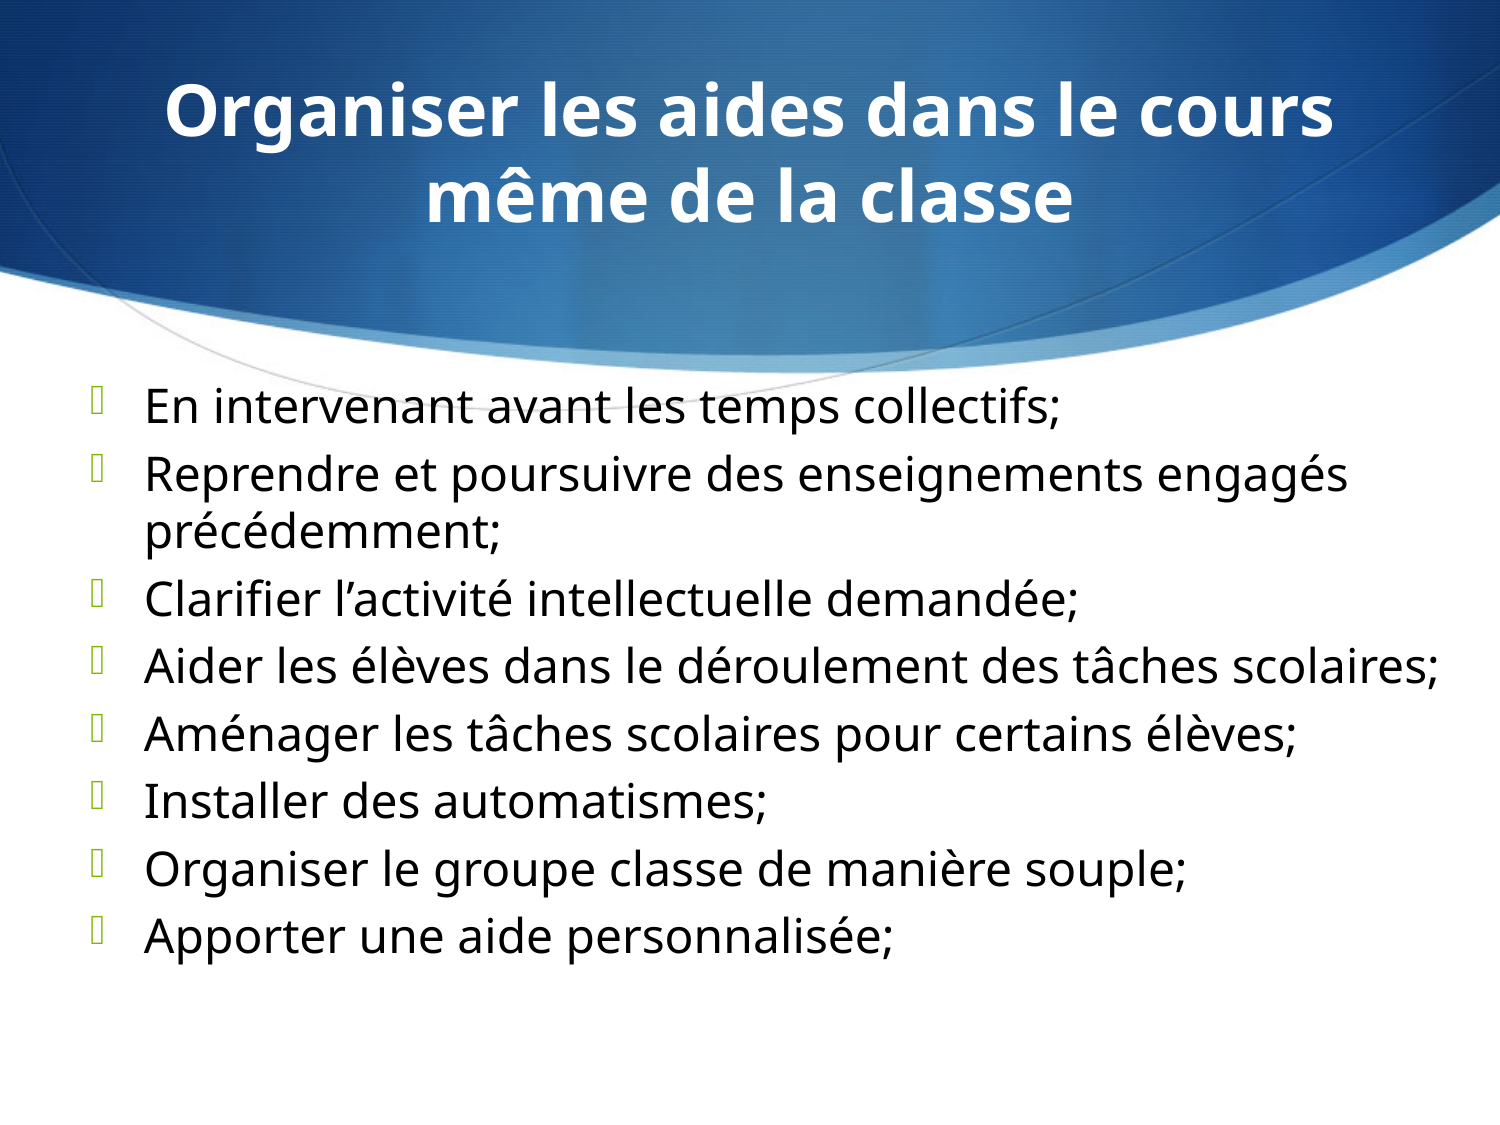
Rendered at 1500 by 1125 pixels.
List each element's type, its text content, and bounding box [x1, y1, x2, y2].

list En intervenant avant les temps collectifs; Reprendre et poursuivre des enseignements engagés précédemment; Clarifier l’activité intellectuelle demandée; Aider les élèves dans le déroulement des tâches scolaires; Aménager les tâches scolaires pour certains élèves; Installer des automatismes; Organiser le groupe classe de manière souple; Apporter une aide personnalisée; [75, 368, 1500, 1125]
title Organiser les aides dans le cours même de la classe [75, 56, 1425, 245]
picture [0, 0, 1500, 1125]
